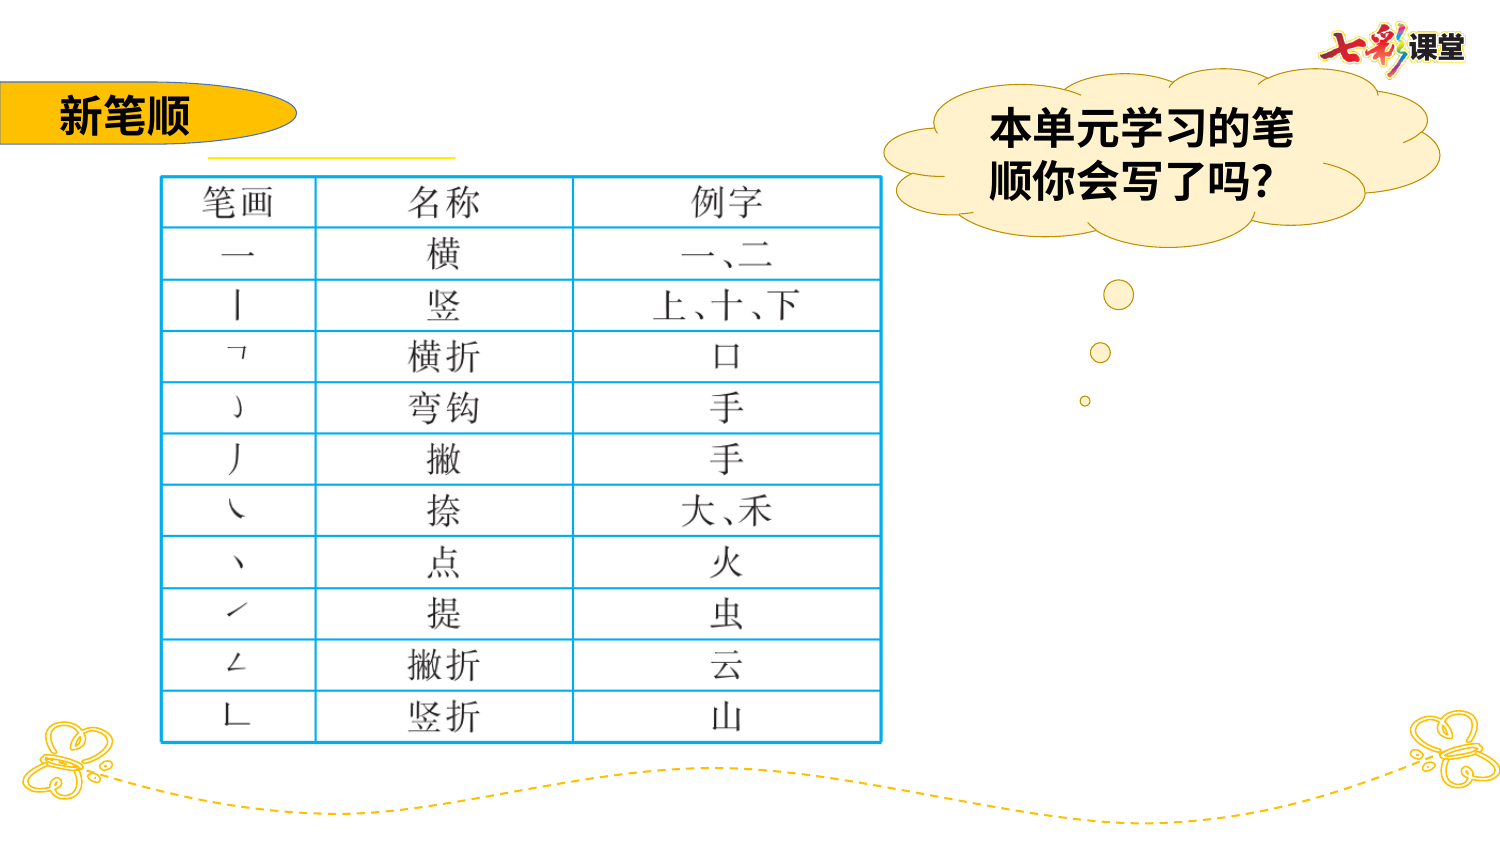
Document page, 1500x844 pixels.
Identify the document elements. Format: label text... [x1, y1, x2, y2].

text_box 本单元学习的笔顺你会写了吗？ [882, 67, 1442, 249]
text_box 本单元学习的笔顺你会写了吗？ [1102, 278, 1135, 311]
picture [1316, 20, 1468, 80]
picture [148, 157, 903, 758]
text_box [0, 81, 297, 148]
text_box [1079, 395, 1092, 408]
text_box 本单元学习的笔顺你会写了吗？ [1089, 341, 1112, 364]
